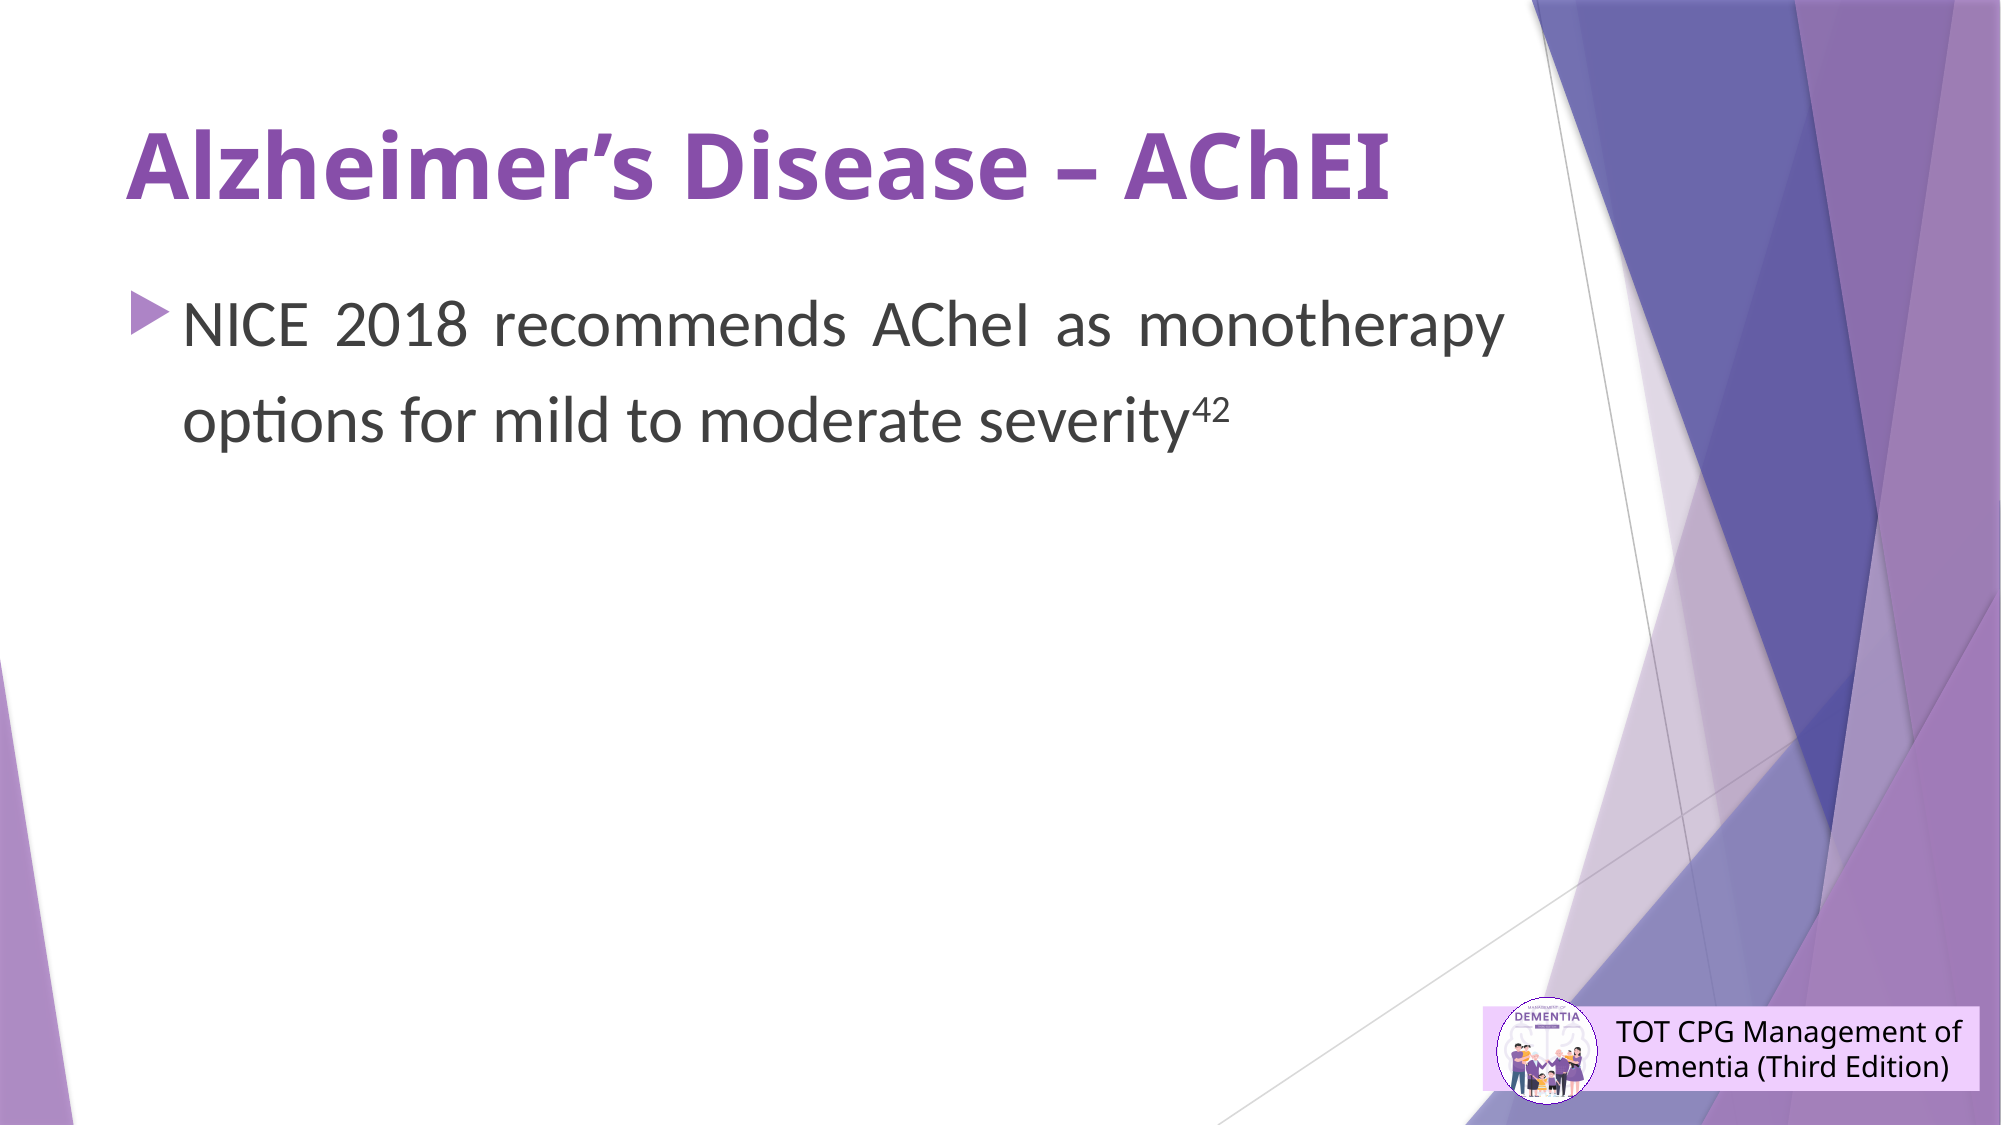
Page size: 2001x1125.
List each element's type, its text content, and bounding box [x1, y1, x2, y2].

title Alzheimer’s Disease – AChEI [111, 99, 1650, 317]
list NICE 2018 recommends ACheI as monotherapy options for mild to moderate severity42 [111, 256, 1522, 1025]
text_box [1482, 996, 1981, 1105]
